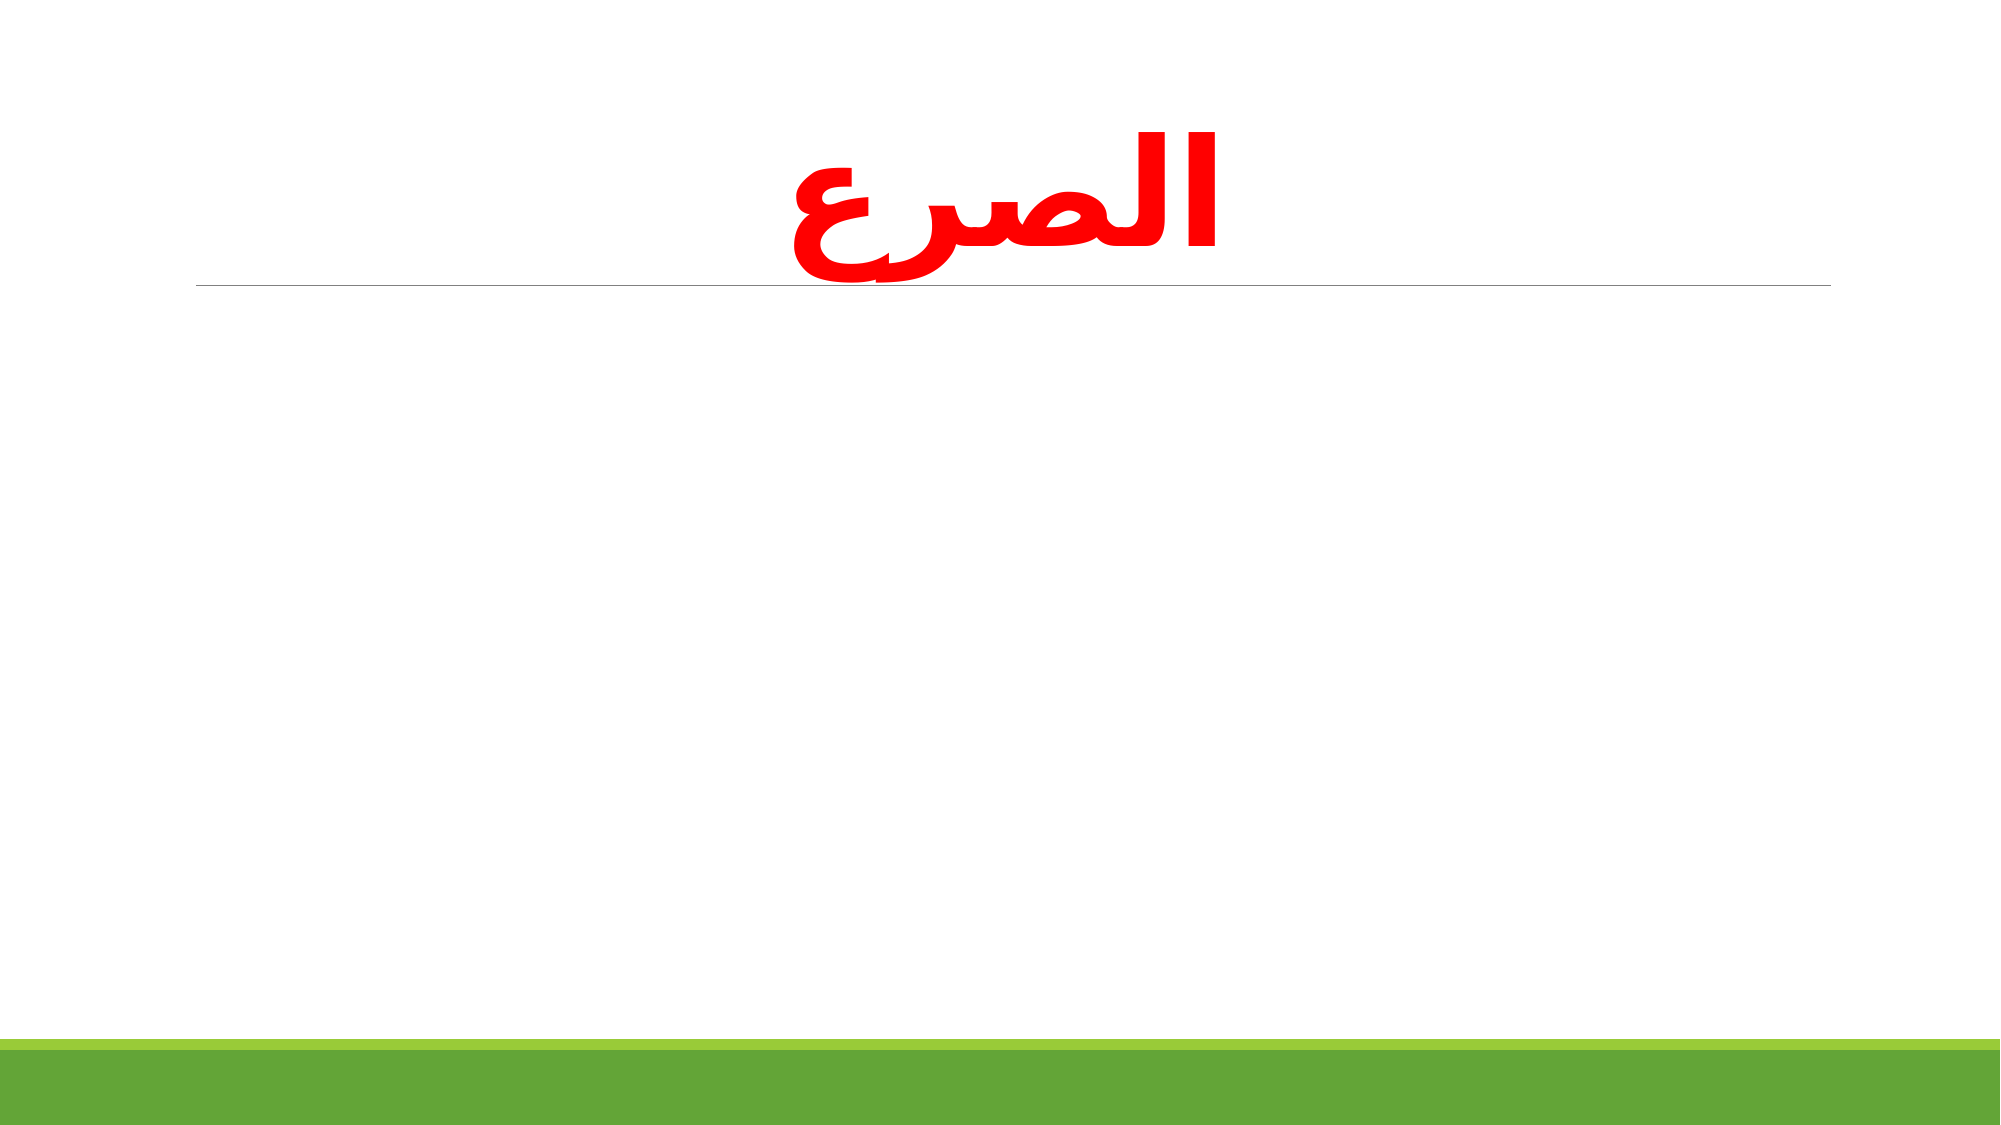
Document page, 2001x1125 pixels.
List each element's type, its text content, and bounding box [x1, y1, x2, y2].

title الصرع [180, 47, 1830, 285]
